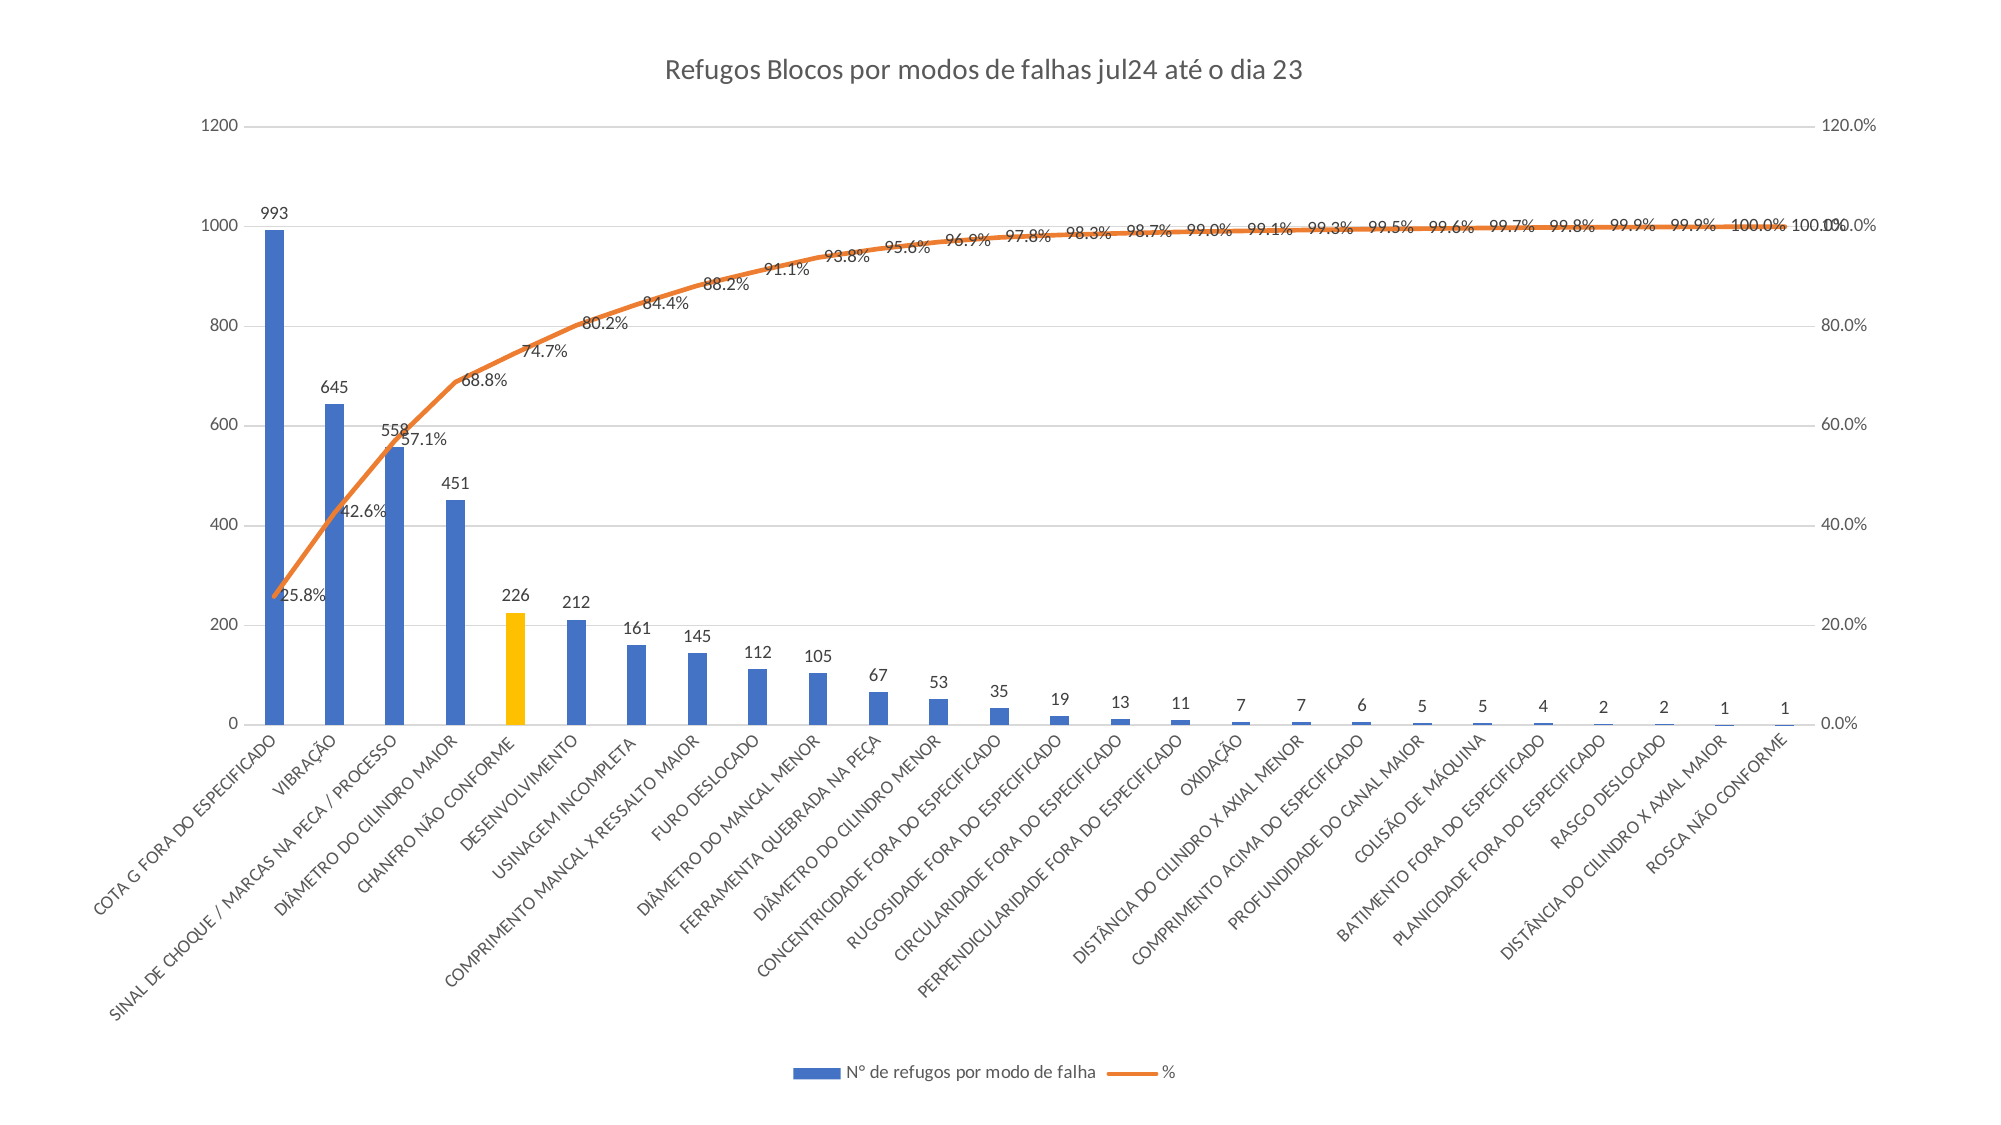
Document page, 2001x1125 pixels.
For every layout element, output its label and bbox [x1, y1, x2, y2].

chart [54, 19, 1916, 1090]
